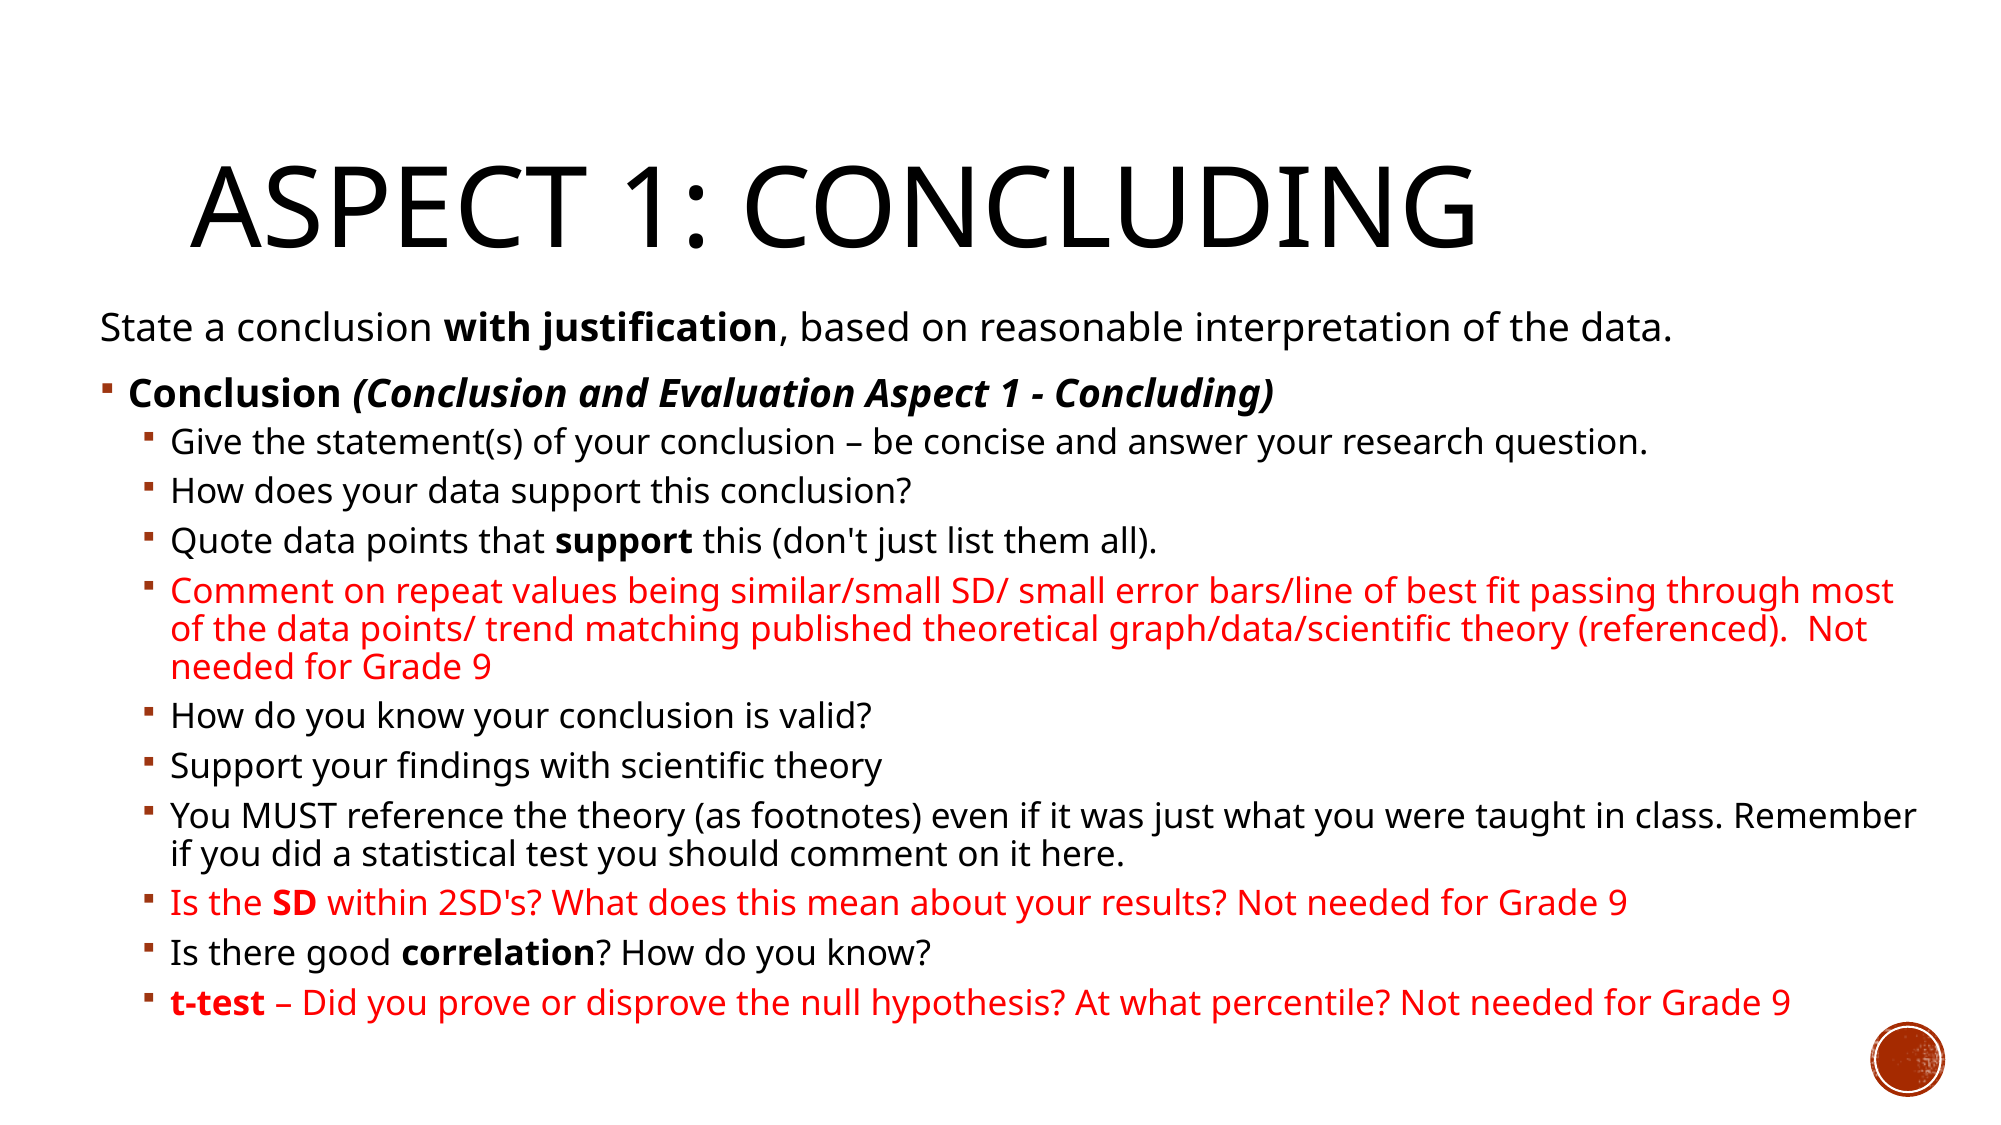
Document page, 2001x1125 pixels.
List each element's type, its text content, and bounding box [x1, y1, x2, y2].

list State a conclusion with justification, based on reasonable interpretation of the data. Conclusion (Conclusion and Evaluation Aspect 1 - Concluding) Give the statement(s) of your conclusion – be concise and answer your research question. How does your data support this conclusion? Quote data points that support this (don't just list them all). Comment on repeat values being similar/small SD/ small error bars/line of best fit passing through most of the data points/ trend matching published theoretical graph/data/scientific theory (referenced). Not needed for Grade 9 How do you know your conclusion is valid? Support your findings with scientific theory You MUST reference the theory (as footnotes) even if it was just what you were taught in class. Remember if you did a statistical test you should comment on it here. Is the SD within 2SD's? What does this mean about your results? Not needed for Grade 9 Is there good correlation? How do you know? t-test – Did you prove or disprove the null hypothesis? At what percentile? Not needed for Grade 9 [84, 300, 1941, 1037]
title Aspect 1: concluding [175, 79, 1826, 300]
